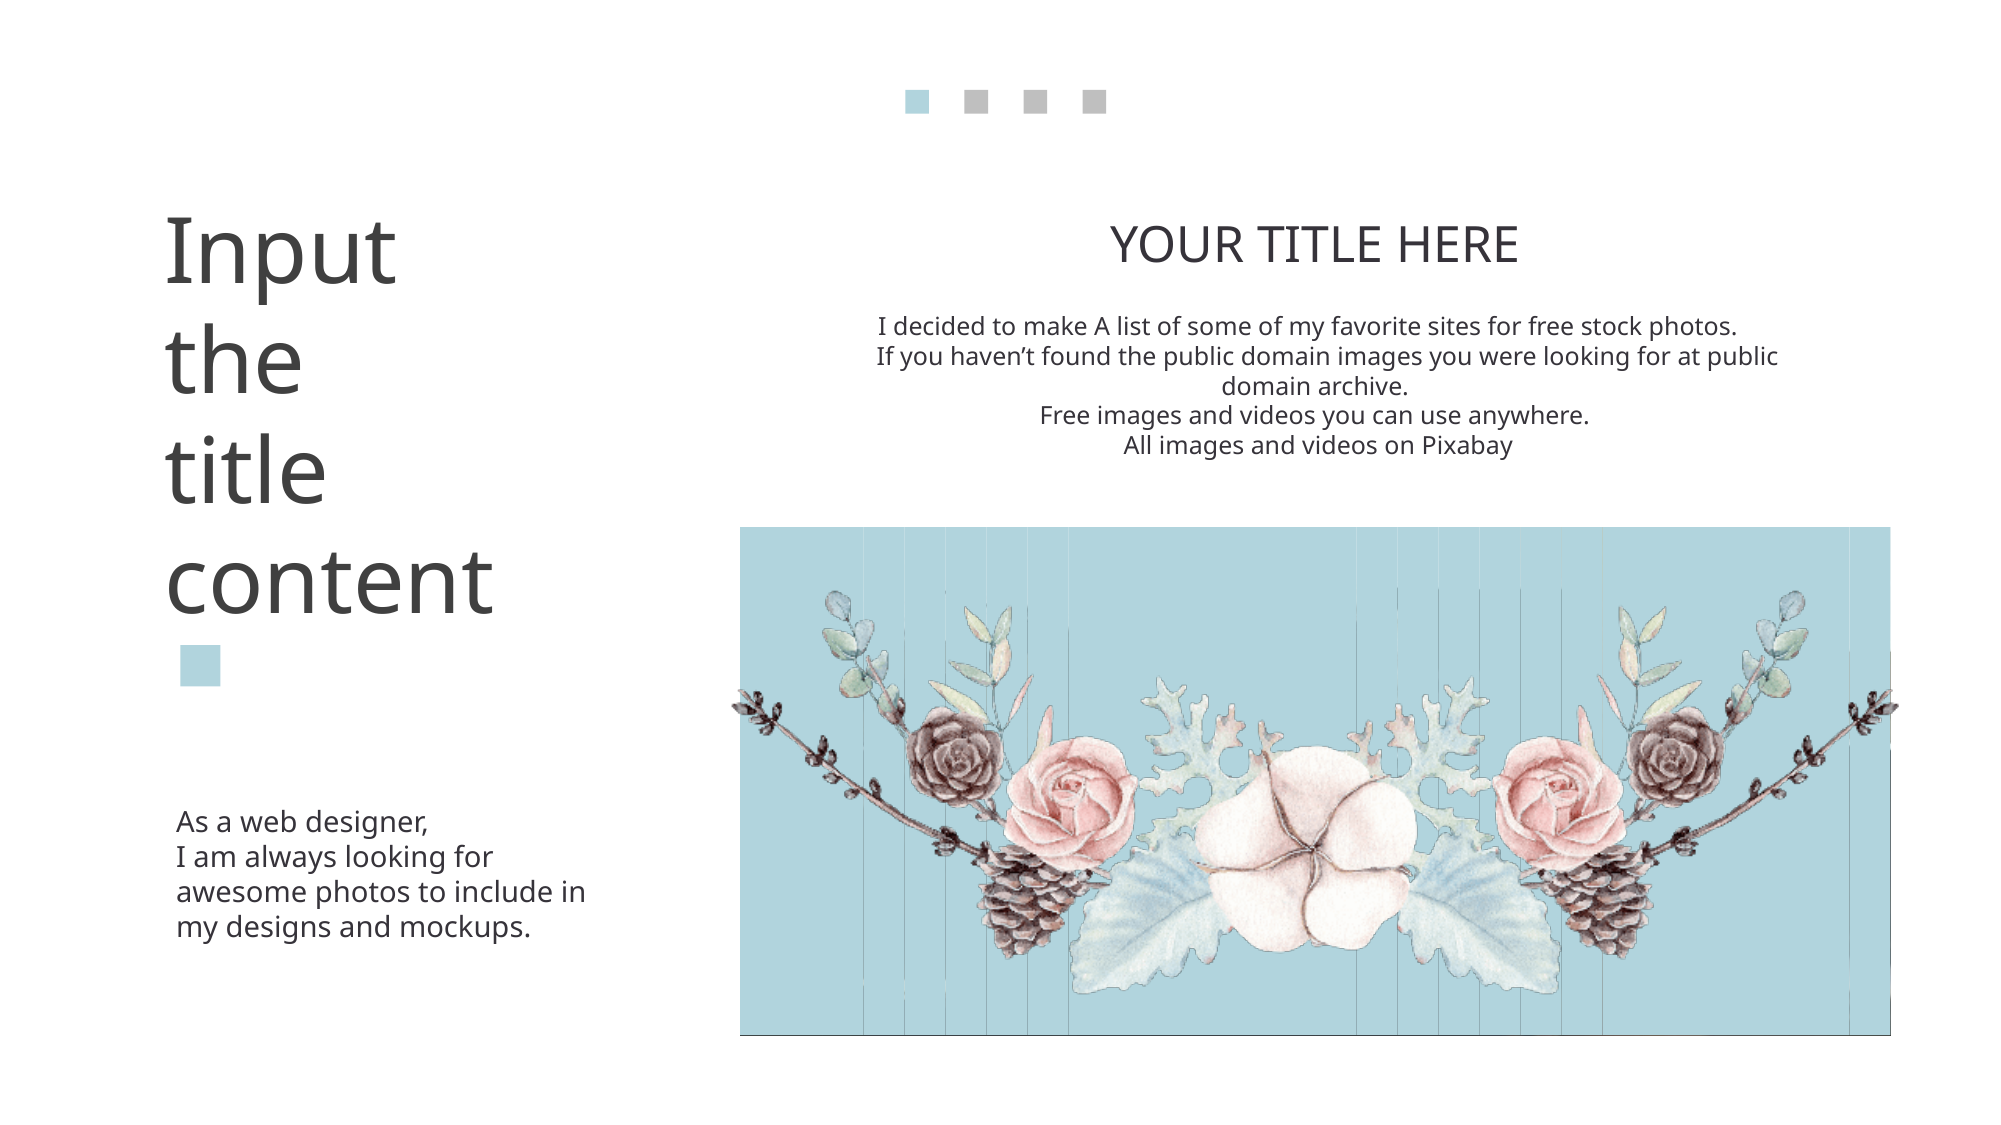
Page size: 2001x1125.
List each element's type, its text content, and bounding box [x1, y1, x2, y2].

text_box Input the title content [149, 184, 652, 639]
text_box I decided to make A list of some of my favorite sites for free stock photos. If you haven’t found the public domain images you were looking for at public domain archive. Free images and videos you can use anywhere. All images and videos on Pixabay [801, 302, 1829, 468]
text_box [179, 644, 221, 687]
text_box YOUR TITLE HERE [1095, 204, 1535, 280]
text_box [963, 89, 989, 115]
text_box [1023, 89, 1048, 115]
text_box [1082, 89, 1107, 115]
text_box [904, 89, 930, 115]
picture [704, 526, 1927, 1036]
text_box As a web designer, I am always looking for awesome photos to include in my designs and mockups. [161, 795, 611, 951]
